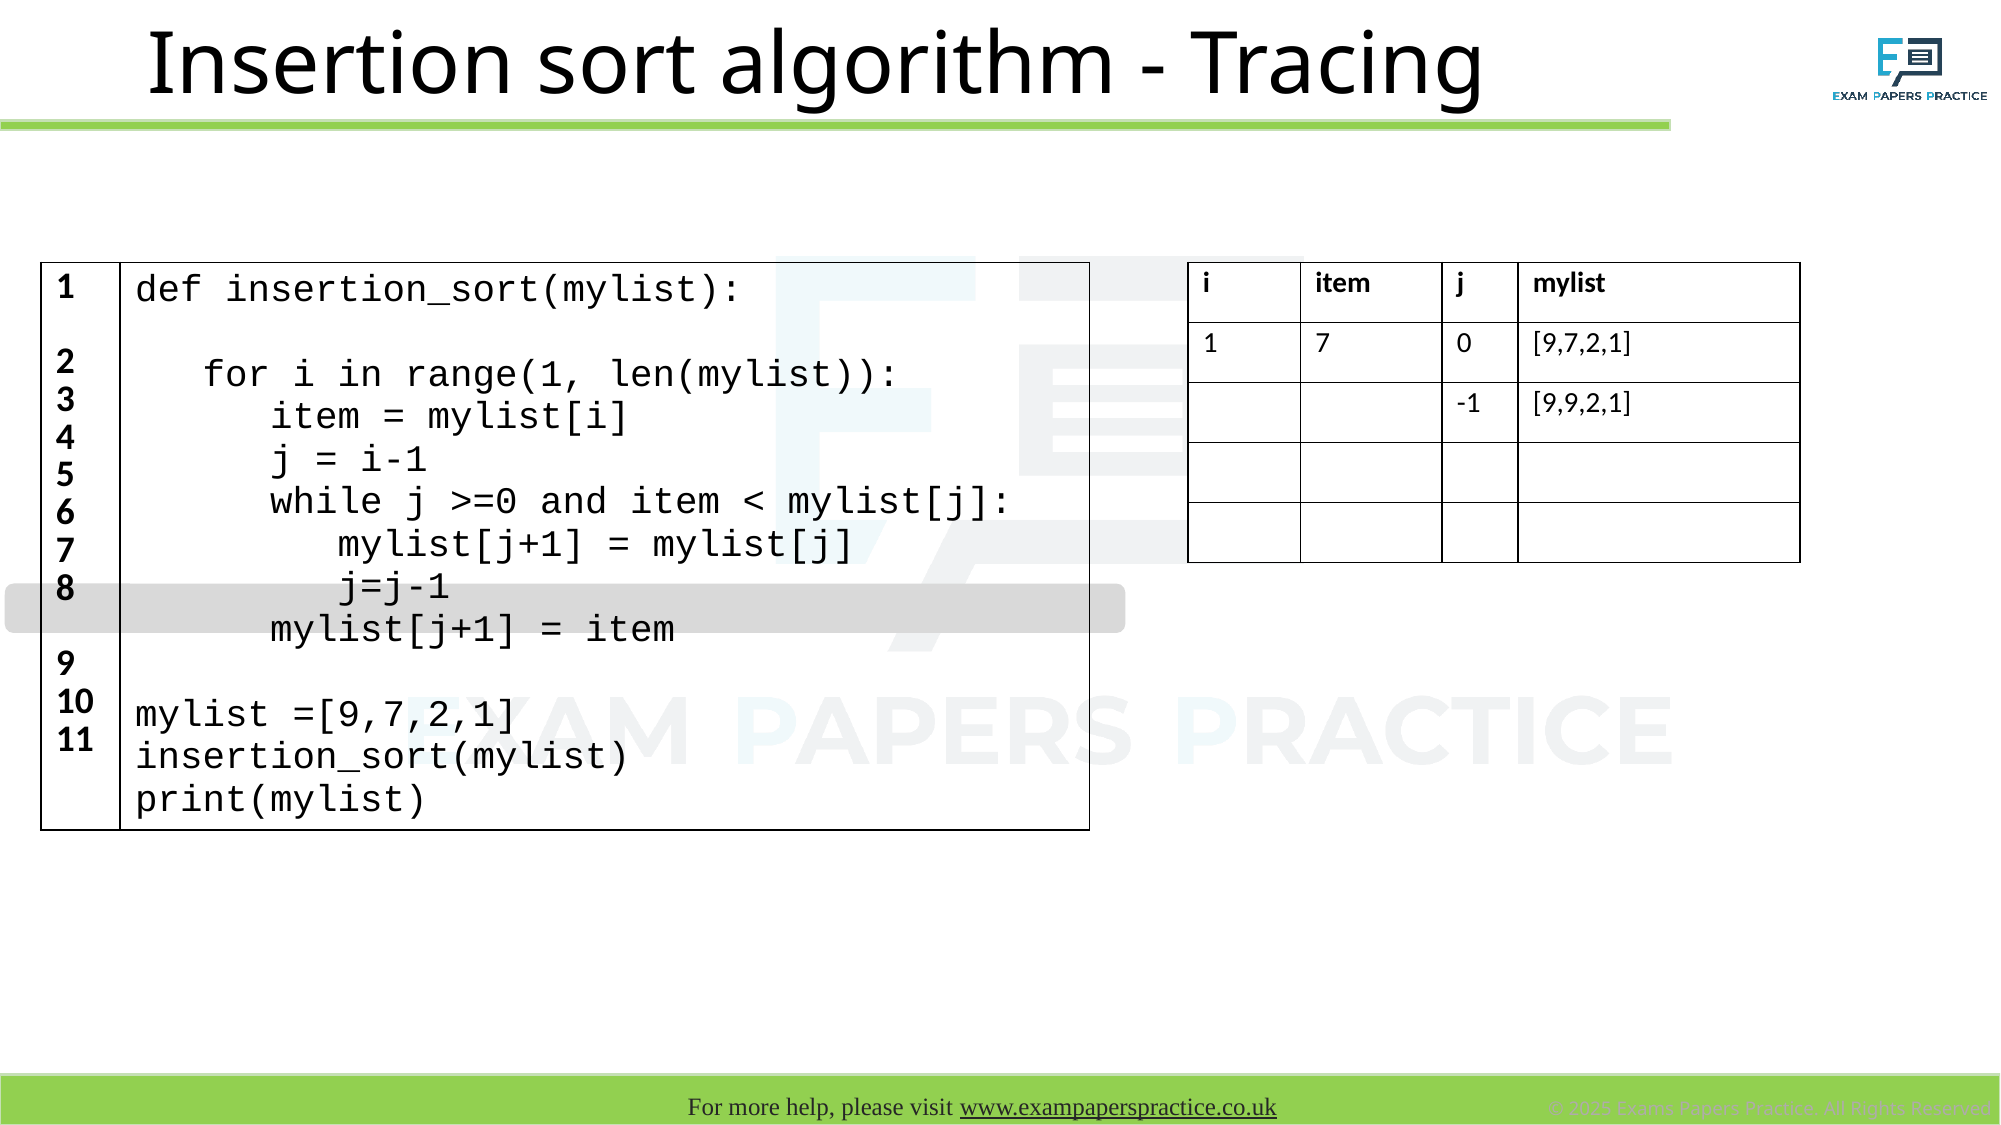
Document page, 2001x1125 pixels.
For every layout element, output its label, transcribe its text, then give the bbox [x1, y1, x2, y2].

table_cell [9,9,2,1] [1519, 383, 1799, 442]
table_cell 7 [1301, 323, 1441, 382]
table_header mylist [1519, 263, 1799, 322]
table_header i [1189, 263, 1300, 322]
table_cell [1189, 443, 1300, 502]
table_cell [1189, 503, 1300, 562]
table_header j [1443, 263, 1517, 322]
table_cell [1519, 503, 1799, 562]
table_cell [1519, 443, 1799, 502]
table_header def insertion_sort(mylist): for i in range(1, len(mylist)): item = mylist[i] j = i-1 while j >=0 and item < mylist[j]: mylist[j+1] = mylist[j] j=j-1 mylist[j+1] = item mylist =[9,7,2,1] insertion_sort(mylist) print(mylist) [121, 263, 1089, 829]
table_cell -1 [1443, 383, 1517, 442]
table_cell [1443, 443, 1517, 502]
table_cell [1443, 503, 1517, 562]
table_header item [1301, 263, 1441, 322]
title Insertion sort algorithm - Tracing [132, 11, 1858, 121]
text_box [1090, 583, 1126, 633]
table_cell 0 [1443, 323, 1517, 382]
table_header 1 2 3 4 5 6 7 8 9 10 11 [42, 263, 119, 829]
table_cell [1301, 383, 1441, 442]
table_cell 1 [1189, 323, 1300, 382]
table_cell [1189, 383, 1300, 442]
table_cell [1301, 503, 1441, 562]
table_cell [9,7,2,1] [1519, 323, 1799, 382]
text_box [4, 583, 40, 633]
table_cell [1301, 443, 1441, 502]
